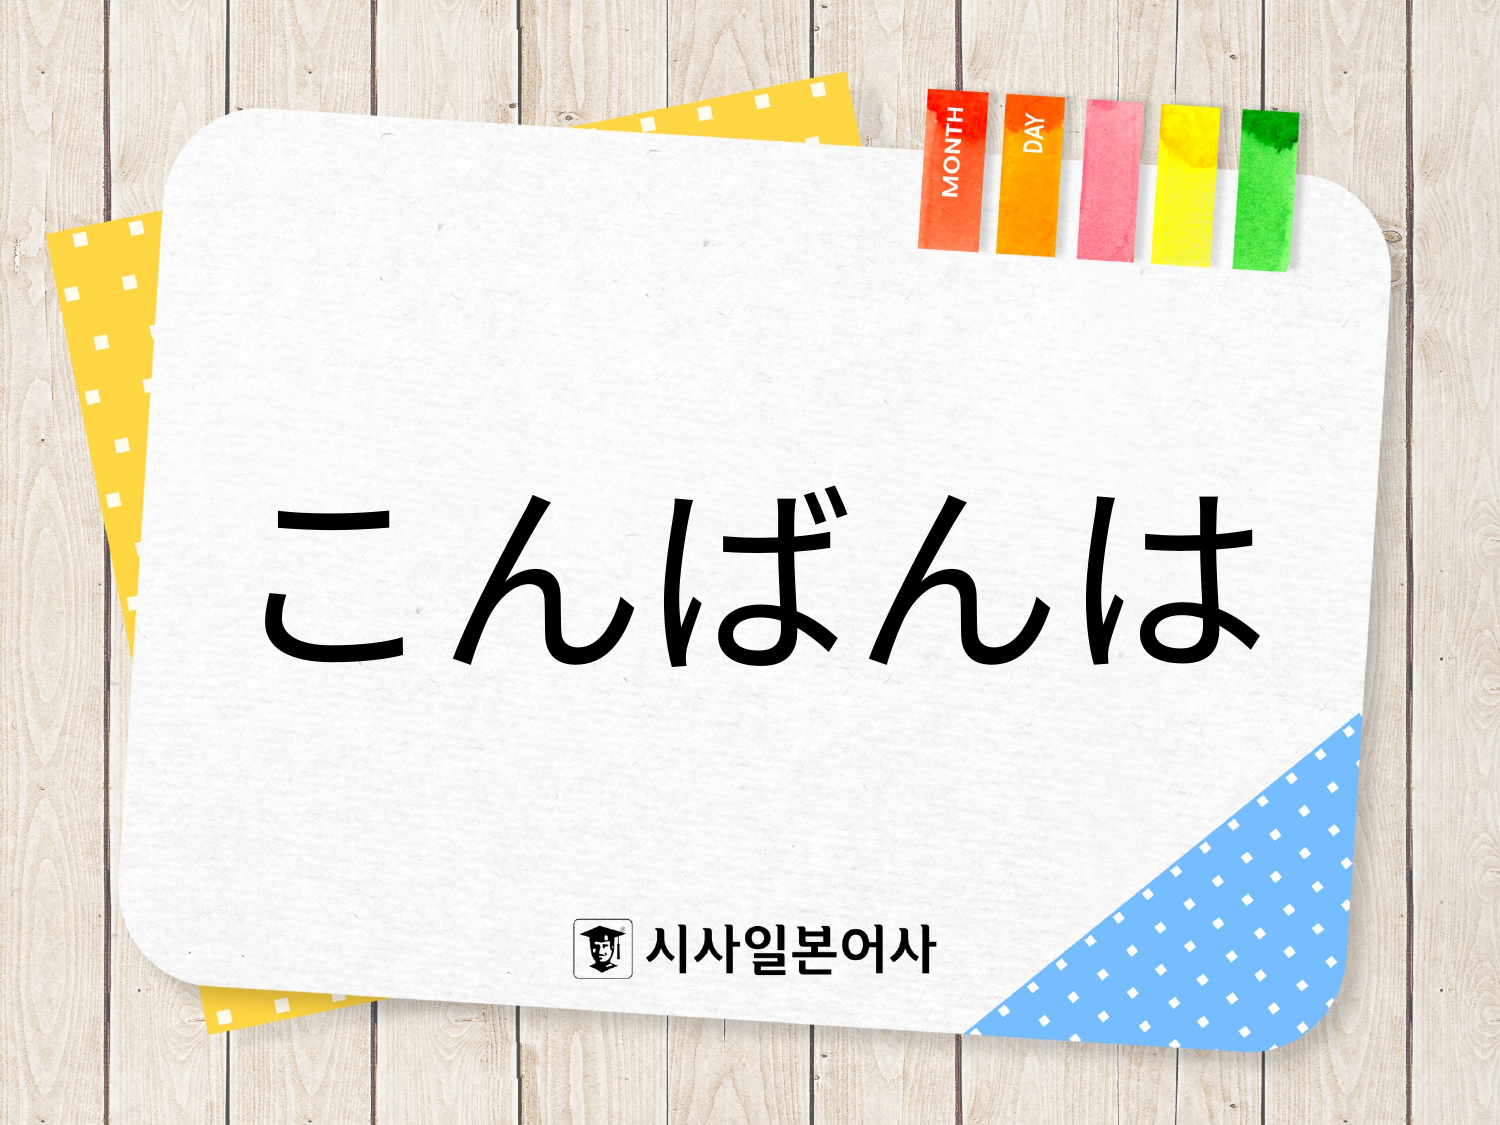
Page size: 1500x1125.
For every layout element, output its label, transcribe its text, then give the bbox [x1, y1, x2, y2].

title こんばんは [75, 338, 1425, 811]
picture [0, 0, 1500, 1125]
